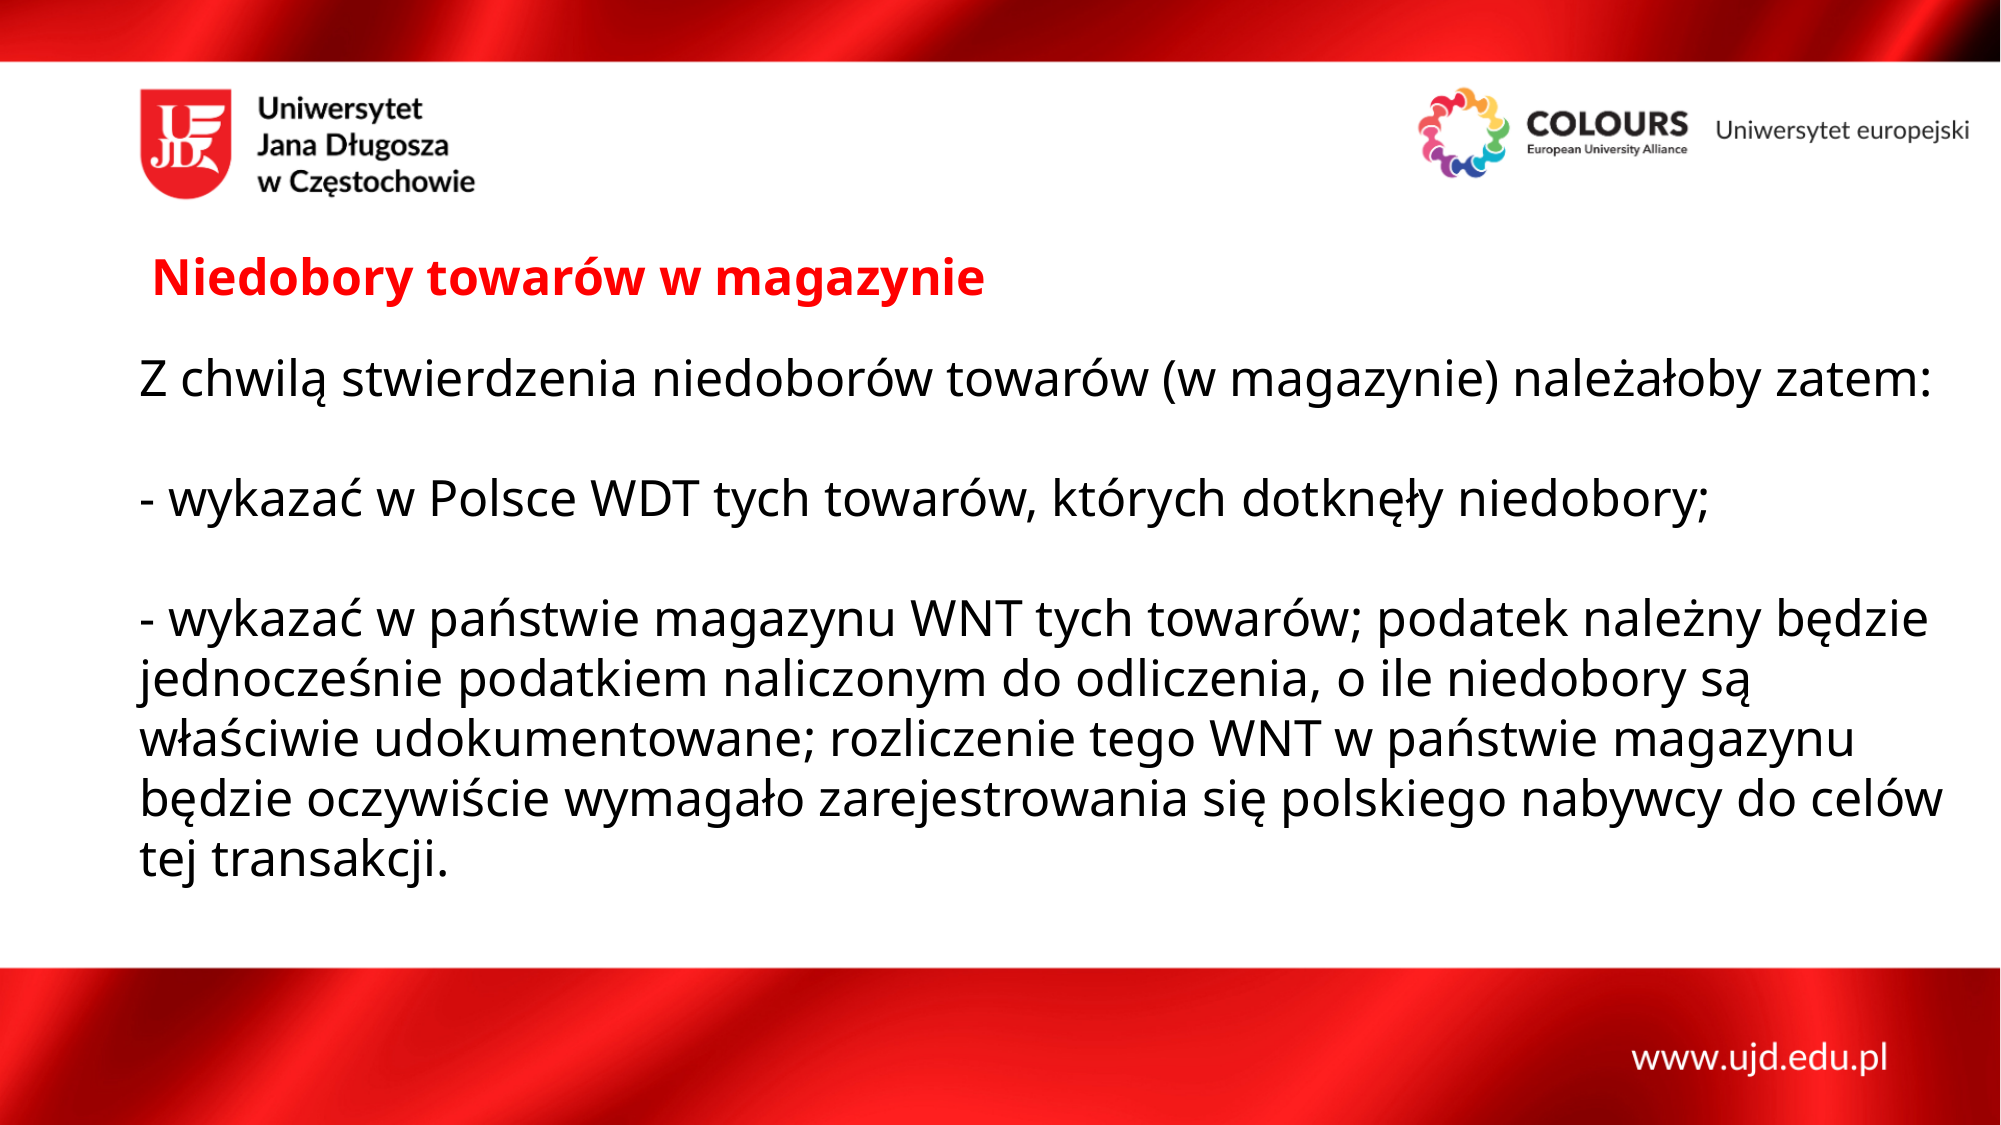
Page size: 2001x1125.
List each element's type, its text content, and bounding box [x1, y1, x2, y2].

picture [0, 0, 2001, 1125]
text_box Z chwilą stwierdzenia niedoborów towarów (w magazynie) należałoby zatem: - wykazać w Polsce WDT tych towarów, których dotknęły niedobory; - wykazać w państwie magazynu WNT tych towarów; podatek należny będzie jednocześnie podatkiem naliczonym do odliczenia, o ile niedobory są właściwie udokumentowane; rozliczenie tego WNT w państwie magazynu będzie oczywiście wymagało zarejestrowania się polskiego nabywcy do celów tej transakcji. [124, 339, 1966, 895]
text_box Niedobory towarów w magazynie [137, 238, 1819, 314]
